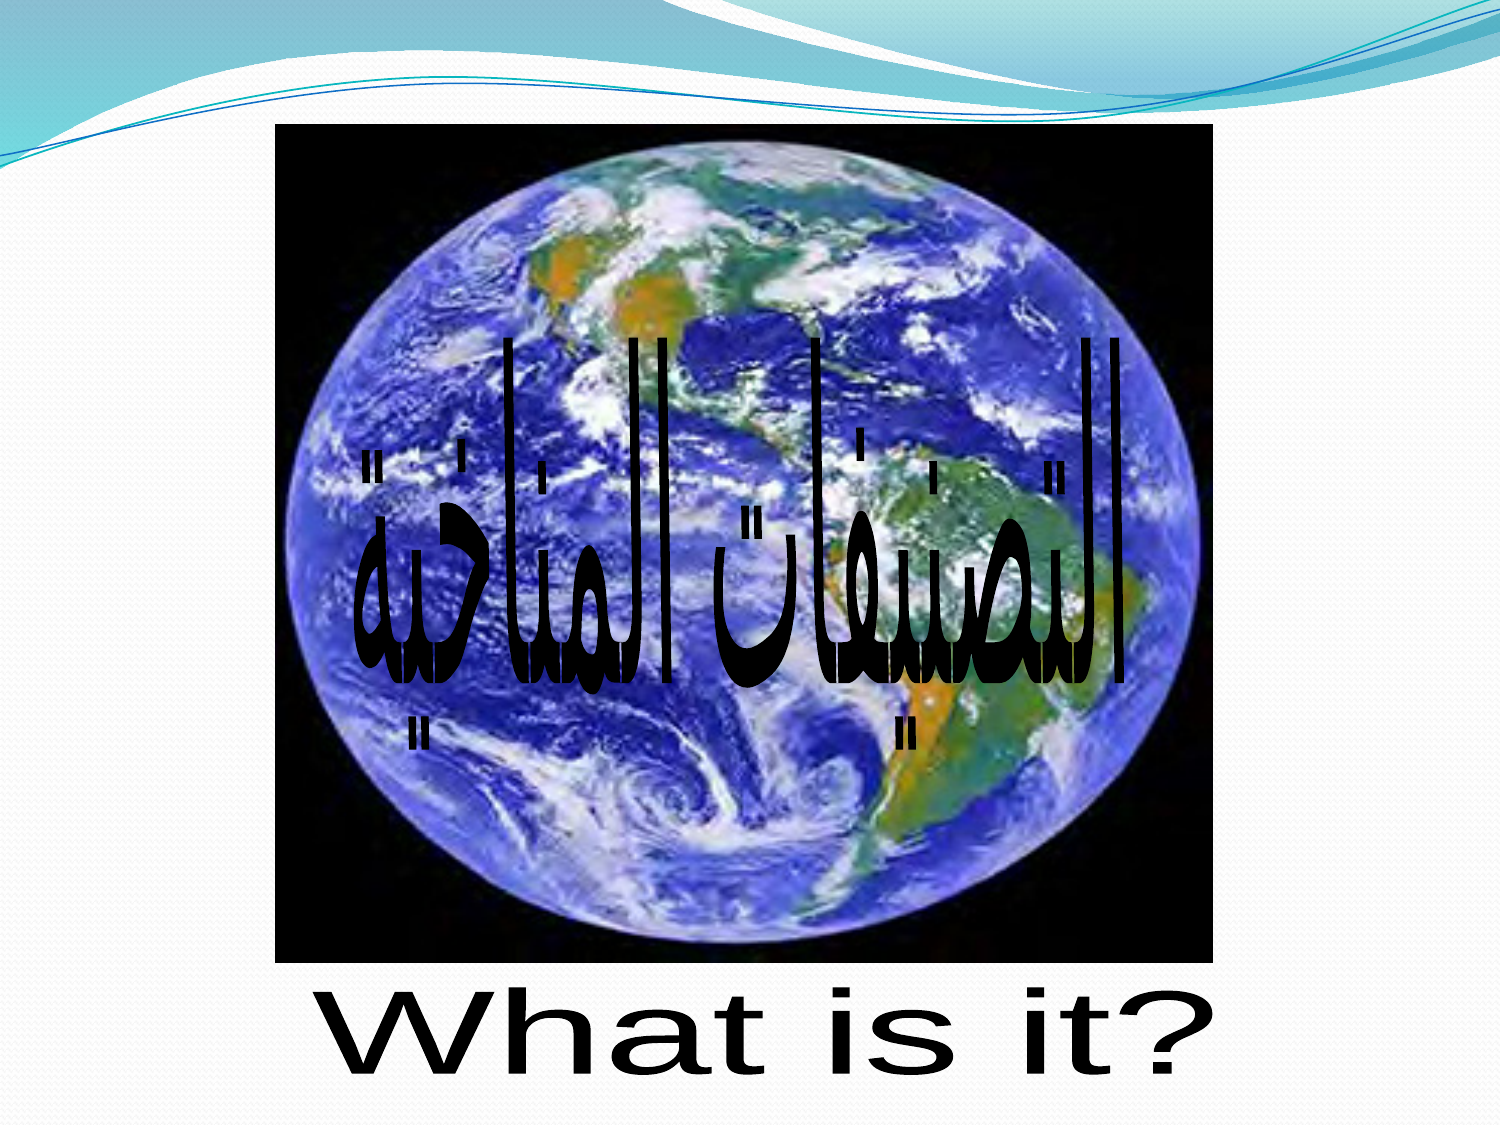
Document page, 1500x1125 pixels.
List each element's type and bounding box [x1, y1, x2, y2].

picture [274, 124, 1213, 963]
